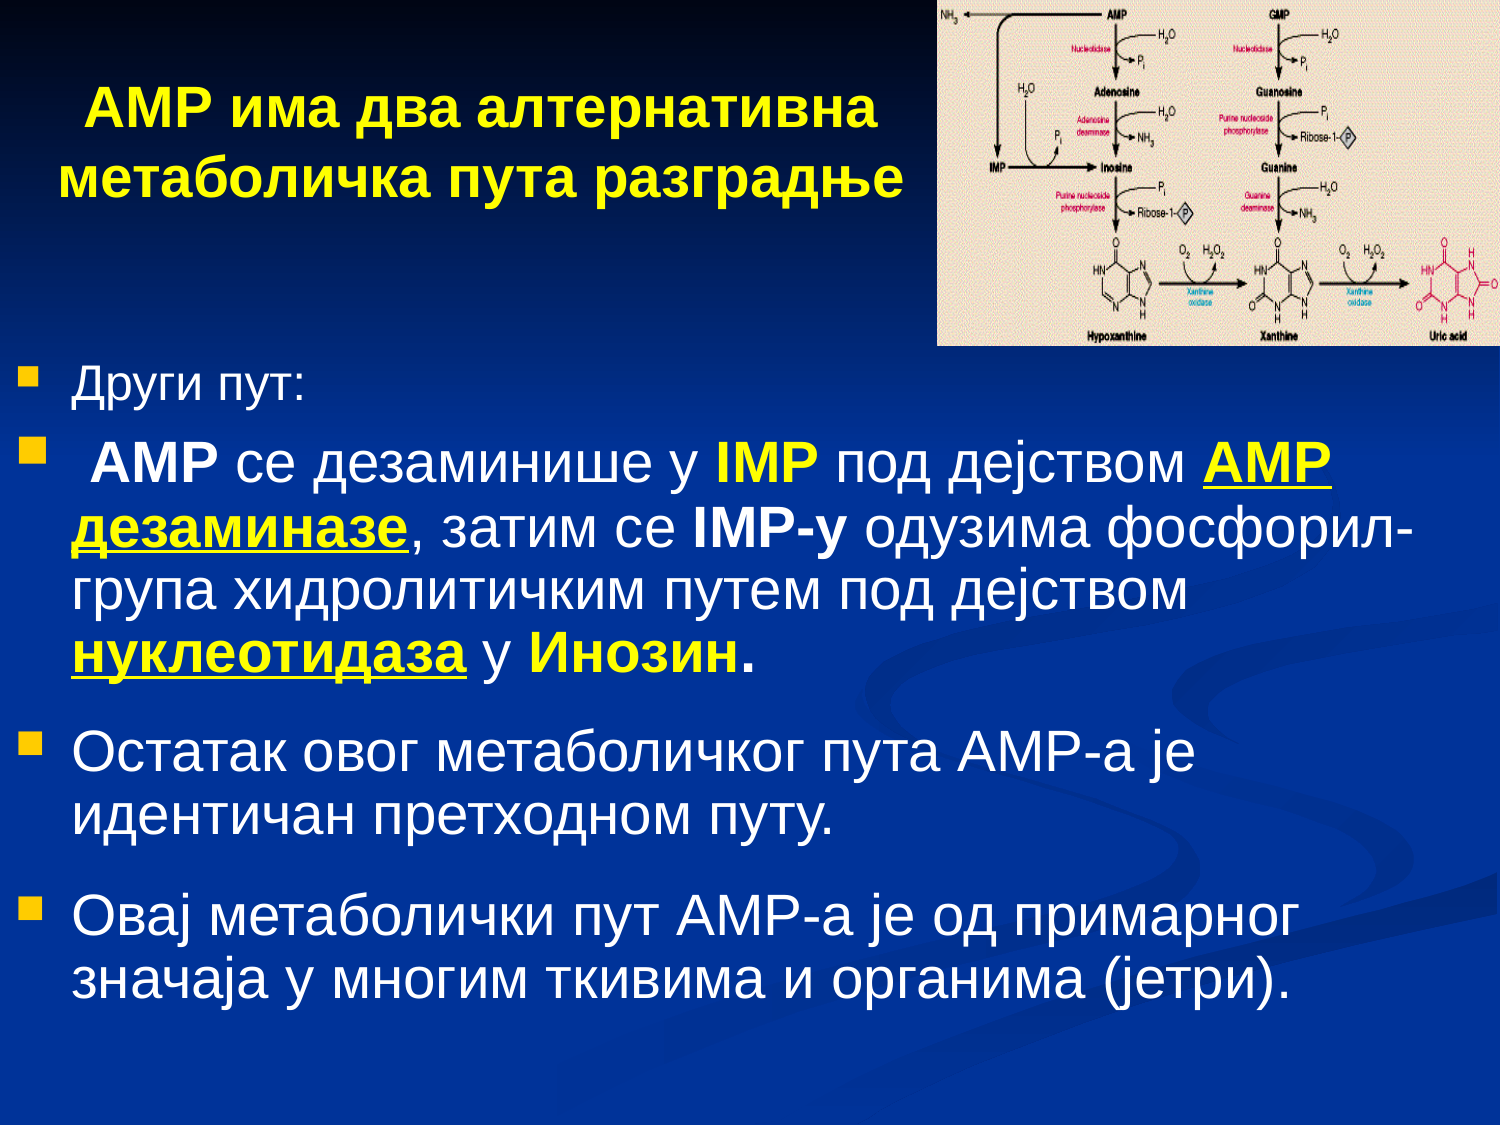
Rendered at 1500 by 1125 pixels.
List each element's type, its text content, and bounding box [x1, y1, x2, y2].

picture [937, 0, 1500, 346]
title AMP има два алтернативна метаболичка пута разградње [0, 44, 932, 233]
list Други пут: AMP се дезаминише у IMP под дејством AMP дезаминазе, затим се IMP-у одузима фосфорил-група хидролитичким путем под дејством нуклеотидаза у Инозин. Остатак овог метаболичког пута AMP-а је идентичан претходном путу. Овај метаболички пут AMP-а је од примарног значаја у многим ткивима и органима (јетри). [0, 349, 1500, 1093]
